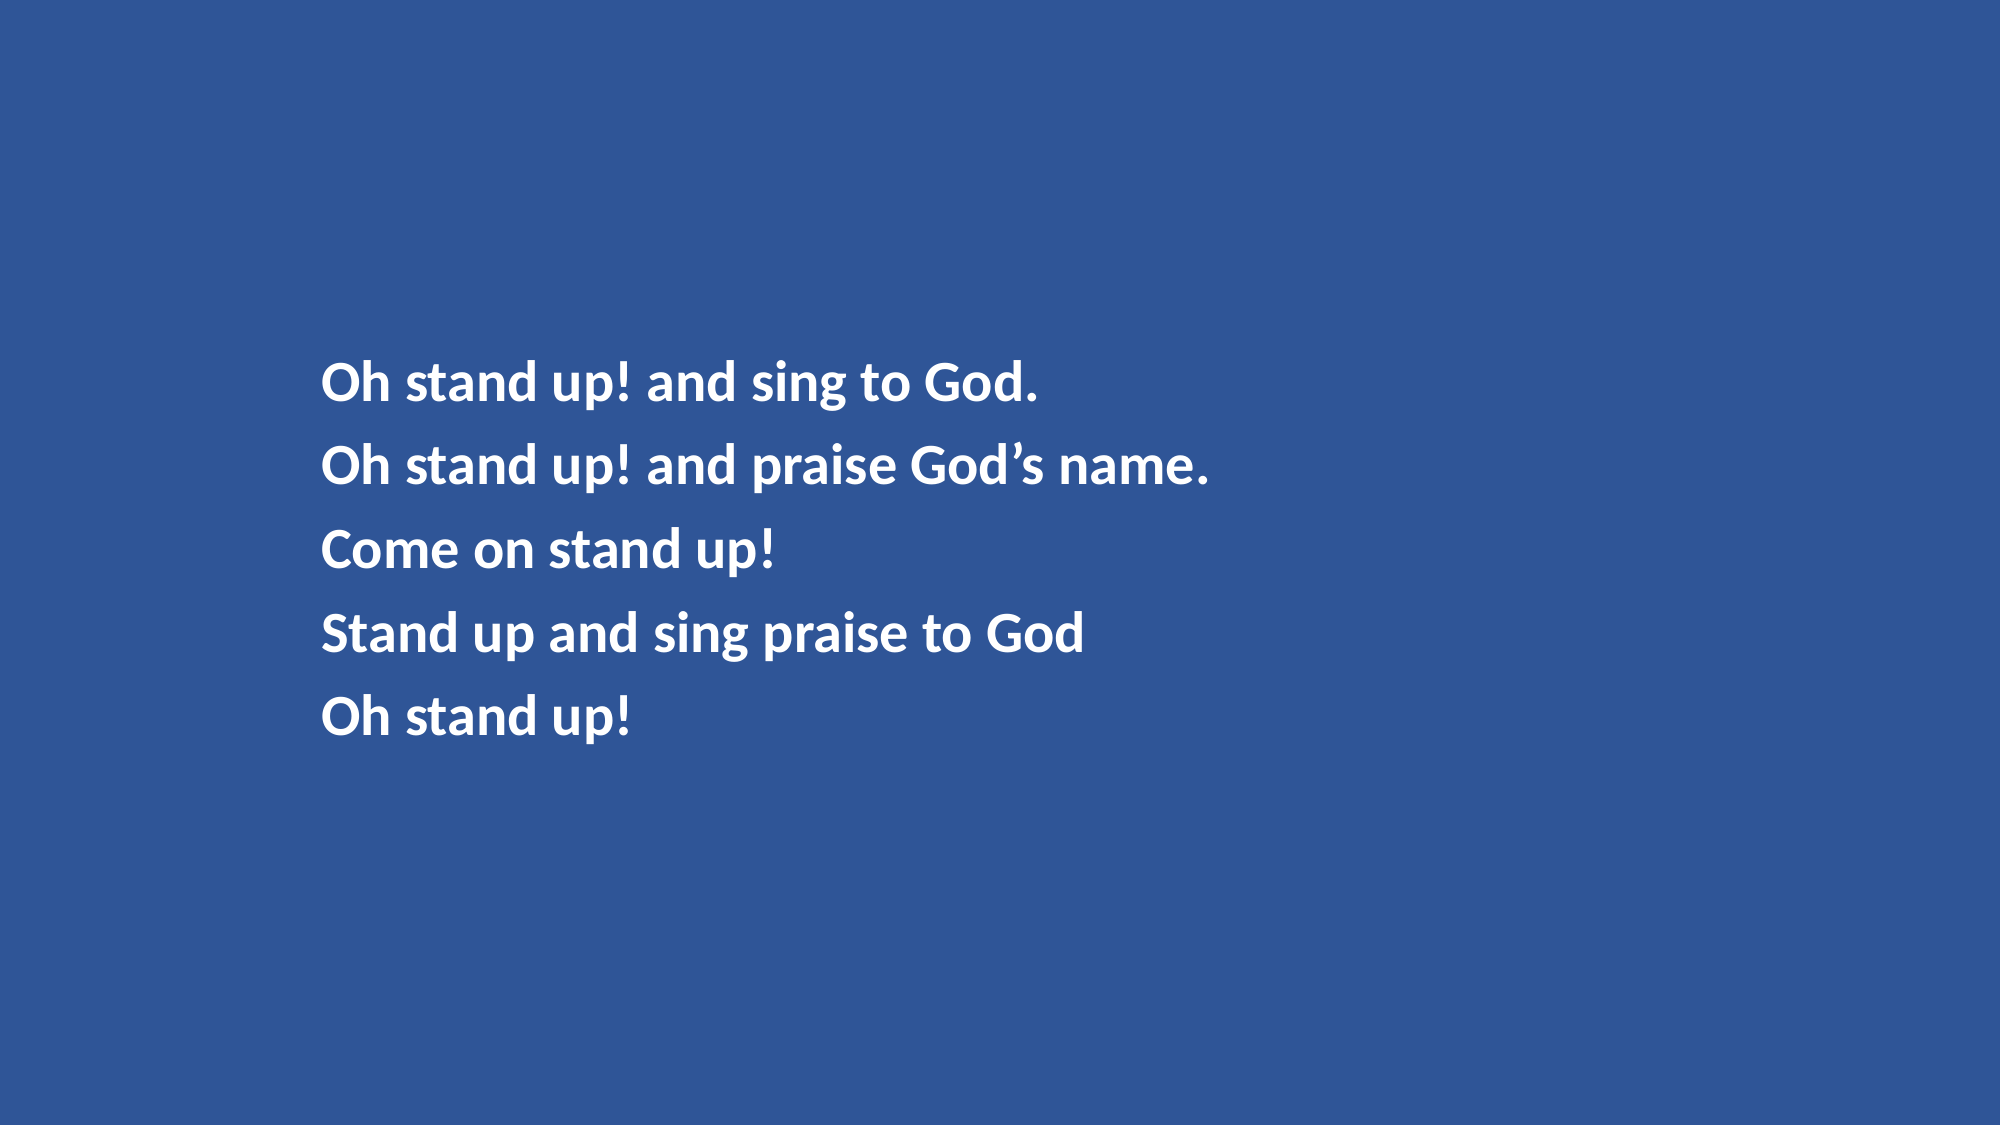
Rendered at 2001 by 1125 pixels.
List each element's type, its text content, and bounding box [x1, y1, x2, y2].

list Oh stand up! and sing to God. Oh stand up! and praise God’s name. Come on stand up! Stand up and sing praise to God Oh stand up! [306, 343, 1694, 782]
